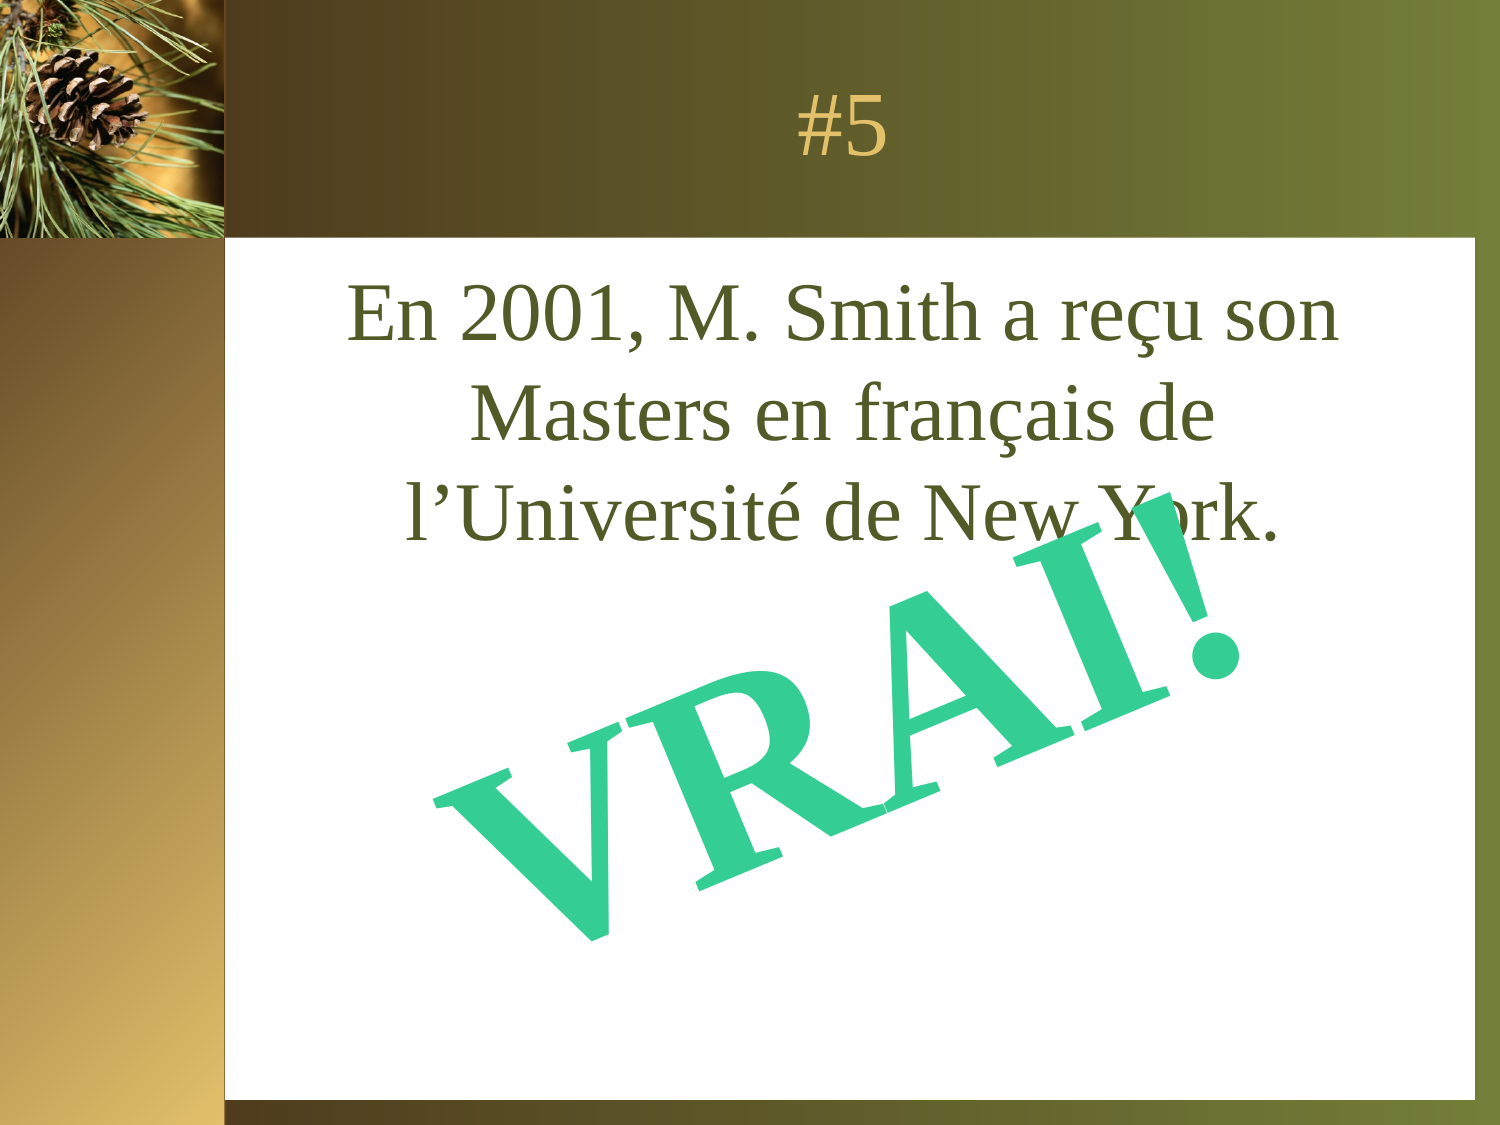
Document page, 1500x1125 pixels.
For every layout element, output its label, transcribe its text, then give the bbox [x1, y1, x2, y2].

text_box VRAI! [374, 376, 1308, 1040]
list En 2001, M. Smith a reçu son Masters en français de l’Université de New York. [249, 249, 1438, 1088]
title #5 [249, 24, 1438, 213]
picture [0, 0, 224, 238]
